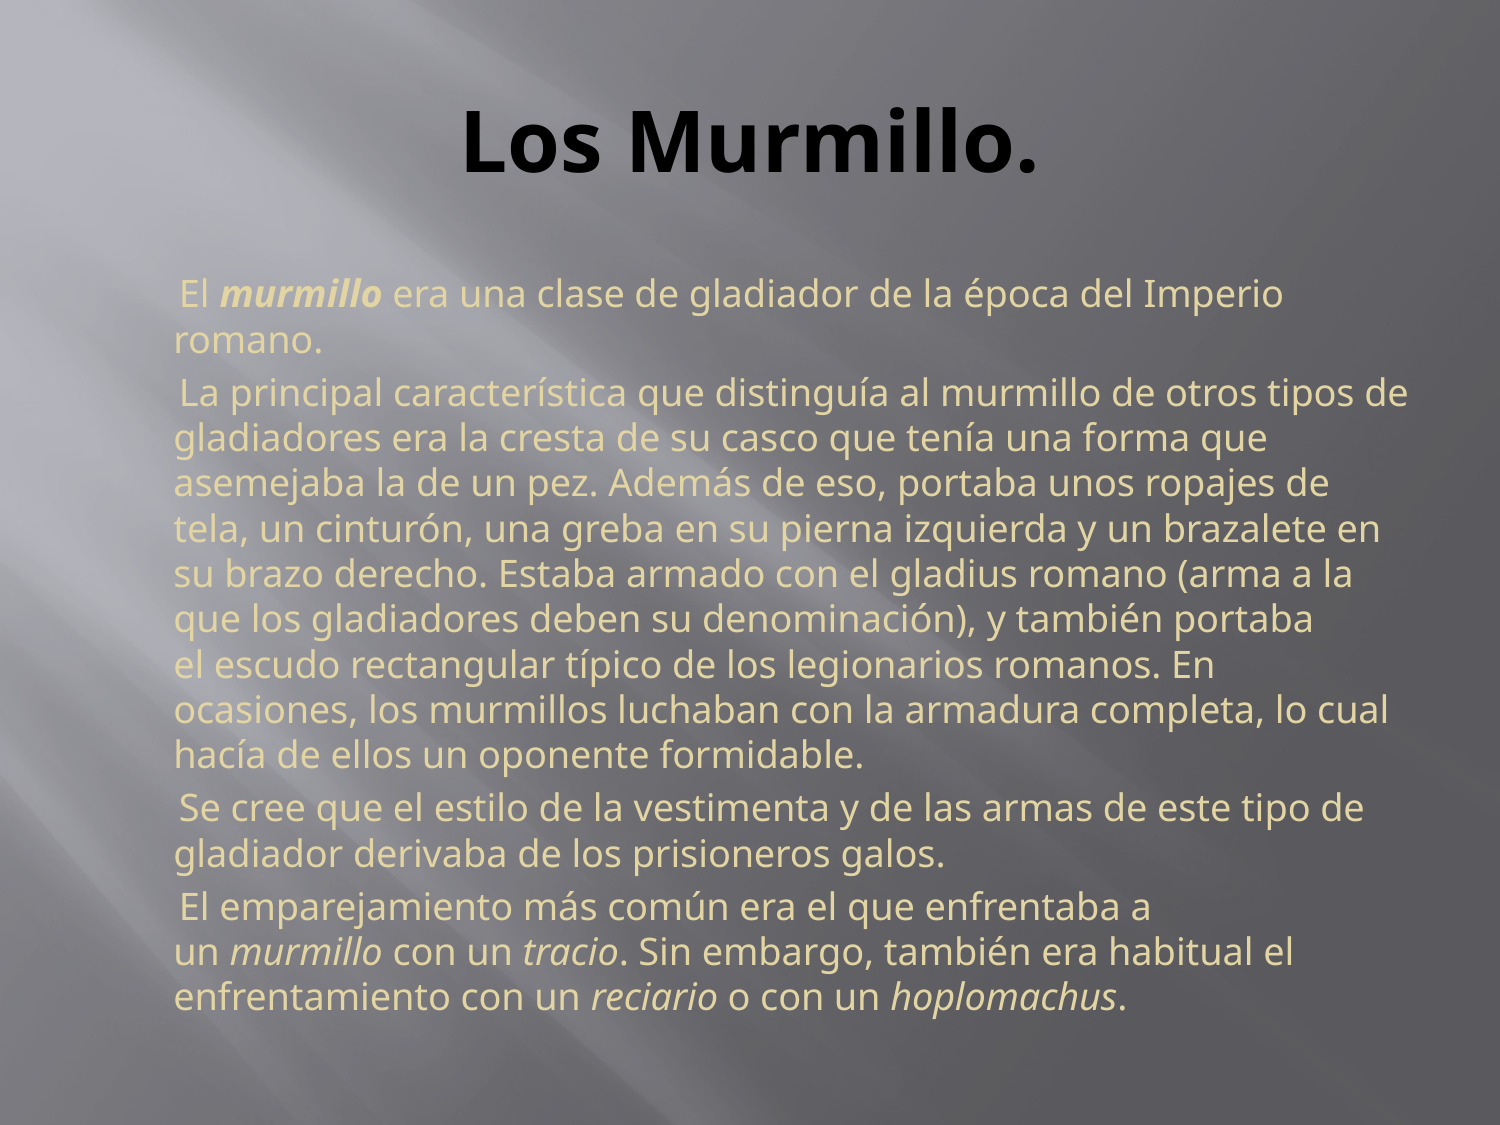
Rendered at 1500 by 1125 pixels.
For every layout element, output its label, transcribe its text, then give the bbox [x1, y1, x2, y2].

title Los Murmillo. [75, 45, 1425, 233]
list El murmillo era una clase de gladiador de la época del Imperio romano. La principal característica que distinguía al murmillo de otros tipos de gladiadores era la cresta de su casco que tenía una forma que asemejaba la de un pez. Además de eso, portaba unos ropajes de tela, un cinturón, una greba en su pierna izquierda y un brazalete en su brazo derecho. Estaba armado con el gladius romano (arma a la que los gladiadores deben su denominación), y también portaba el escudo rectangular típico de los legionarios romanos. En ocasiones, los murmillos luchaban con la armadura completa, lo cual hacía de ellos un oponente formidable. Se cree que el estilo de la vestimenta y de las armas de este tipo de gladiador derivaba de los prisioneros galos. El emparejamiento más común era el que enfrentaba a un murmillo con un tracio. Sin embargo, también era habitual el enfrentamiento con un reciario o con un hoplomachus. [75, 262, 1425, 1035]
